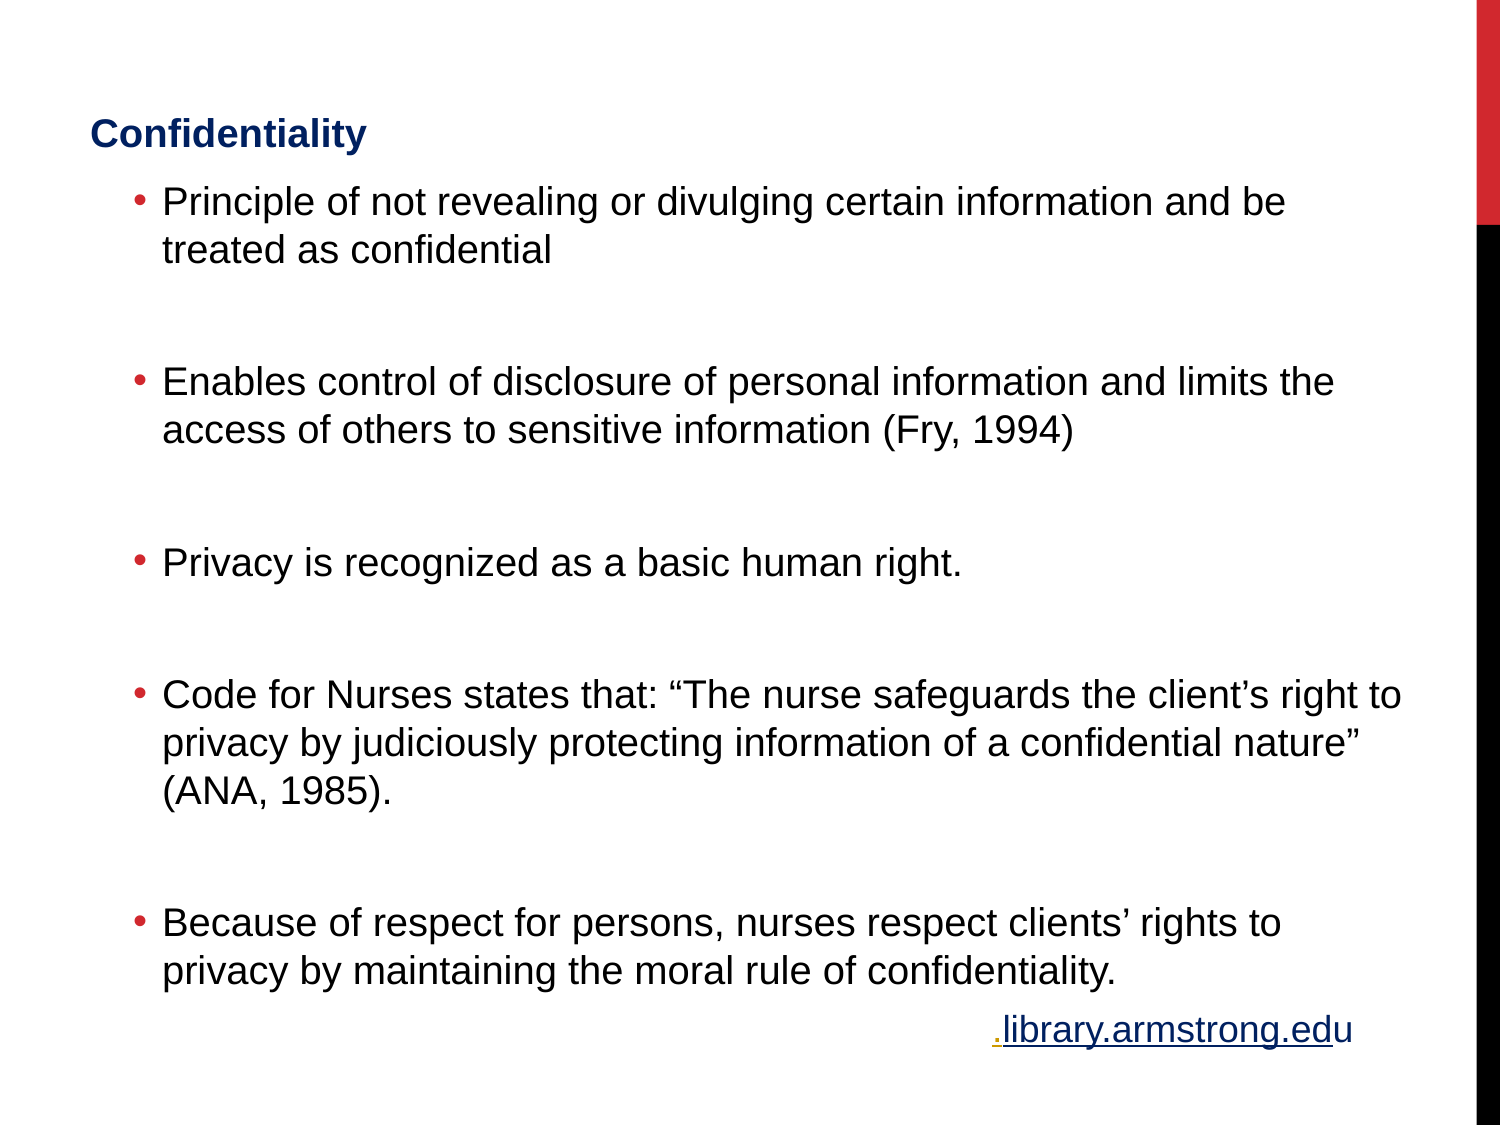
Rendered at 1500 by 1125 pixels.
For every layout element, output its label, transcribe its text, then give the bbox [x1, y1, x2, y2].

text_box .library.armstrong.edu [977, 998, 1369, 1058]
list Confidentiality Principle of not revealing or divulging certain information and be treated as confidential Enables control of disclosure of personal information and limits the access of others to sensitive information (Fry, 1994) Privacy is recognized as a basic human right. Code for Nurses states that: “The nurse safeguards the client’s right to privacy by judiciously protecting information of a confidential nature” (ANA, 1985). Because of respect for persons, nurses respect clients’ rights to privacy by maintaining the moral rule of confidentiality. [75, 99, 1425, 1005]
